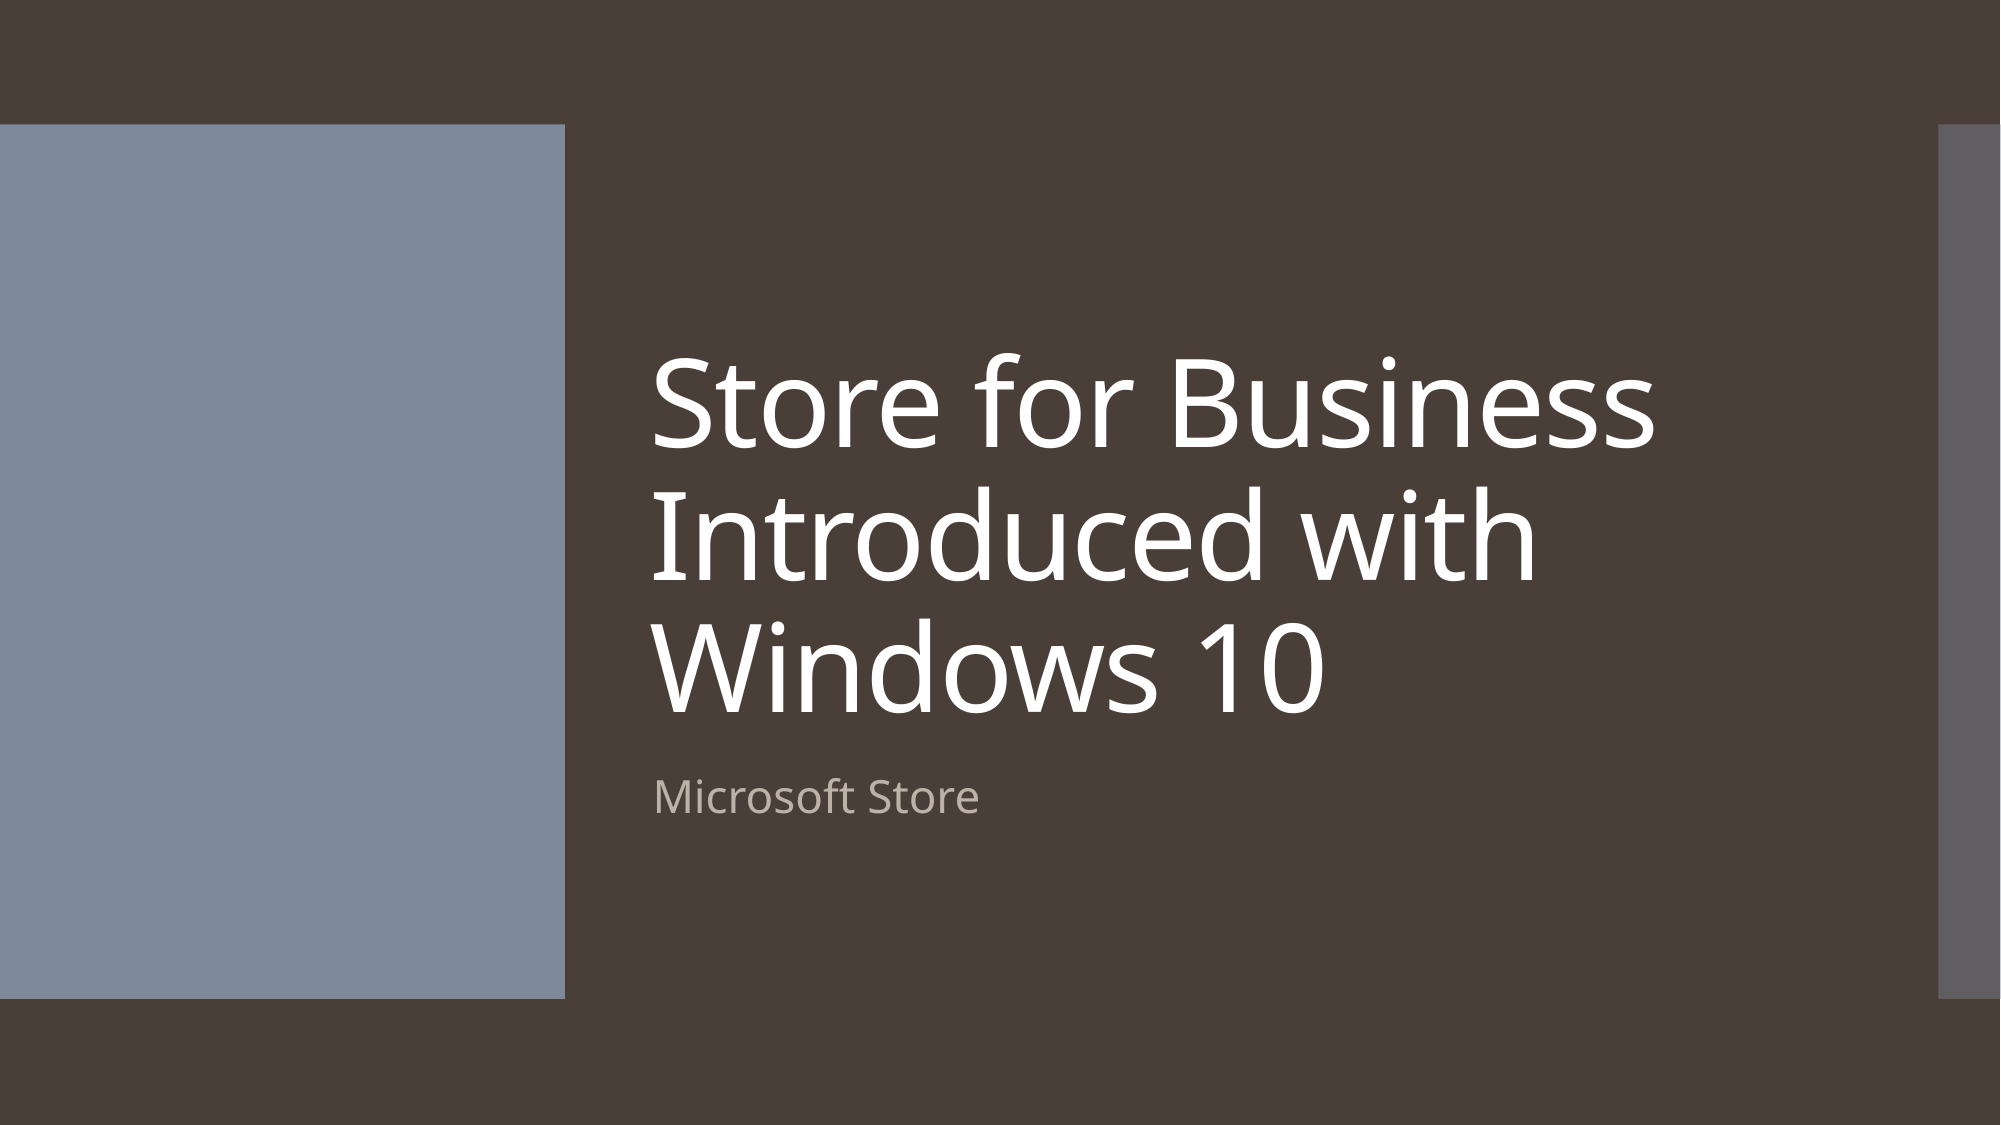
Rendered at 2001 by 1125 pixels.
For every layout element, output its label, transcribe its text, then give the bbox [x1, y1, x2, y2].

list Microsoft Store [637, 766, 1838, 917]
title Store for Business Introduced with Windows 10 [634, 213, 1835, 747]
